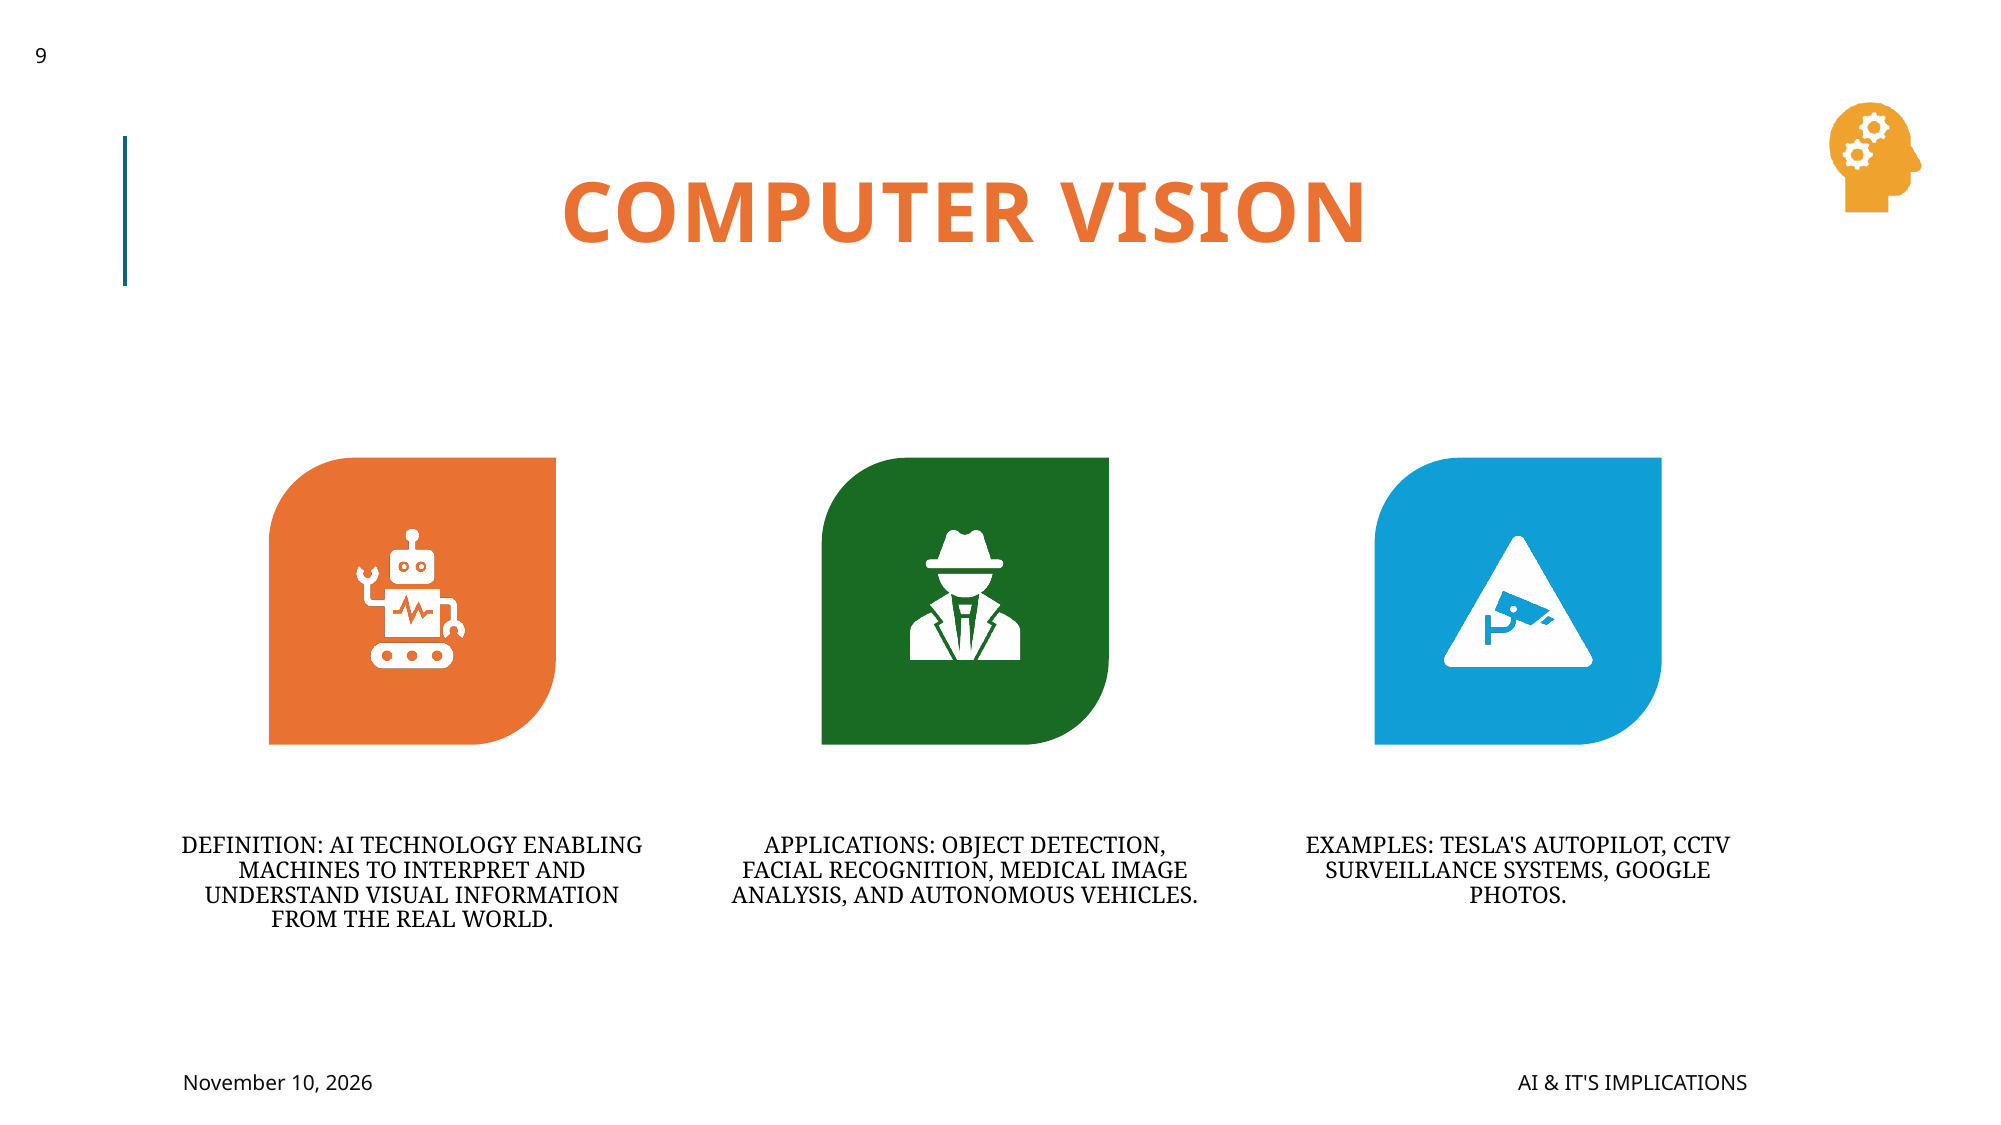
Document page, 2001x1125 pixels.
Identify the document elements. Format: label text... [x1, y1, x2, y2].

slide_number 9 [20, 34, 180, 80]
title Computer Vision [168, 96, 1763, 342]
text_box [167, 374, 1763, 1036]
picture [1811, 95, 1939, 224]
footer AI & It's Implications [794, 1061, 1763, 1107]
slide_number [168, 1061, 522, 1107]
